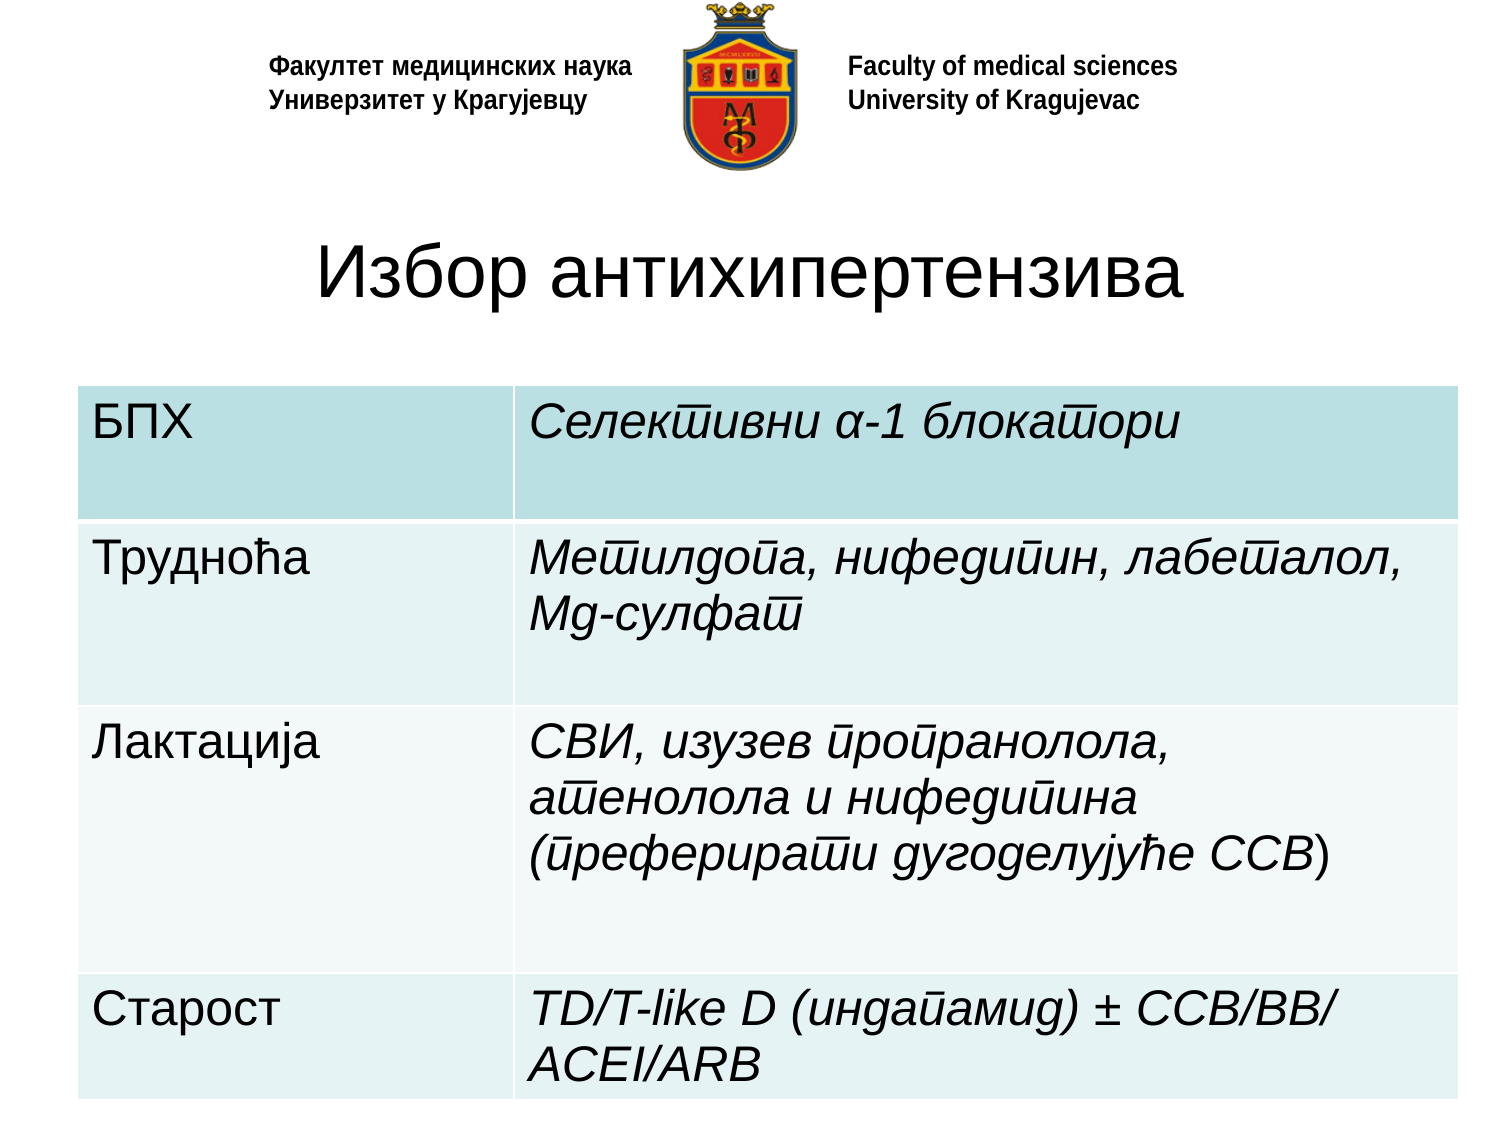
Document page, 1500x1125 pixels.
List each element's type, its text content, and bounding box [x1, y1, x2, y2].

table_cell Метилдопа, нифедипин, лабеталол, Mg-сулфат [515, 524, 1458, 705]
title Избор антихипертензива [74, 173, 1426, 362]
table_header Селективни α-1 блокатори [515, 386, 1458, 519]
table_cell Старост [78, 974, 513, 1099]
table_cell СВИ, изузев пропранолола, атенолола и нифедипина (преферирати дугоделујуће CCB) [515, 707, 1458, 972]
table_cell Лактација [78, 707, 513, 972]
table_cell Трудноћа [78, 524, 513, 705]
table_cell TD/T-like D (индапамид) ± CCB/BB/ ACEI/ARB [515, 974, 1458, 1099]
table_header БПХ [78, 386, 513, 519]
